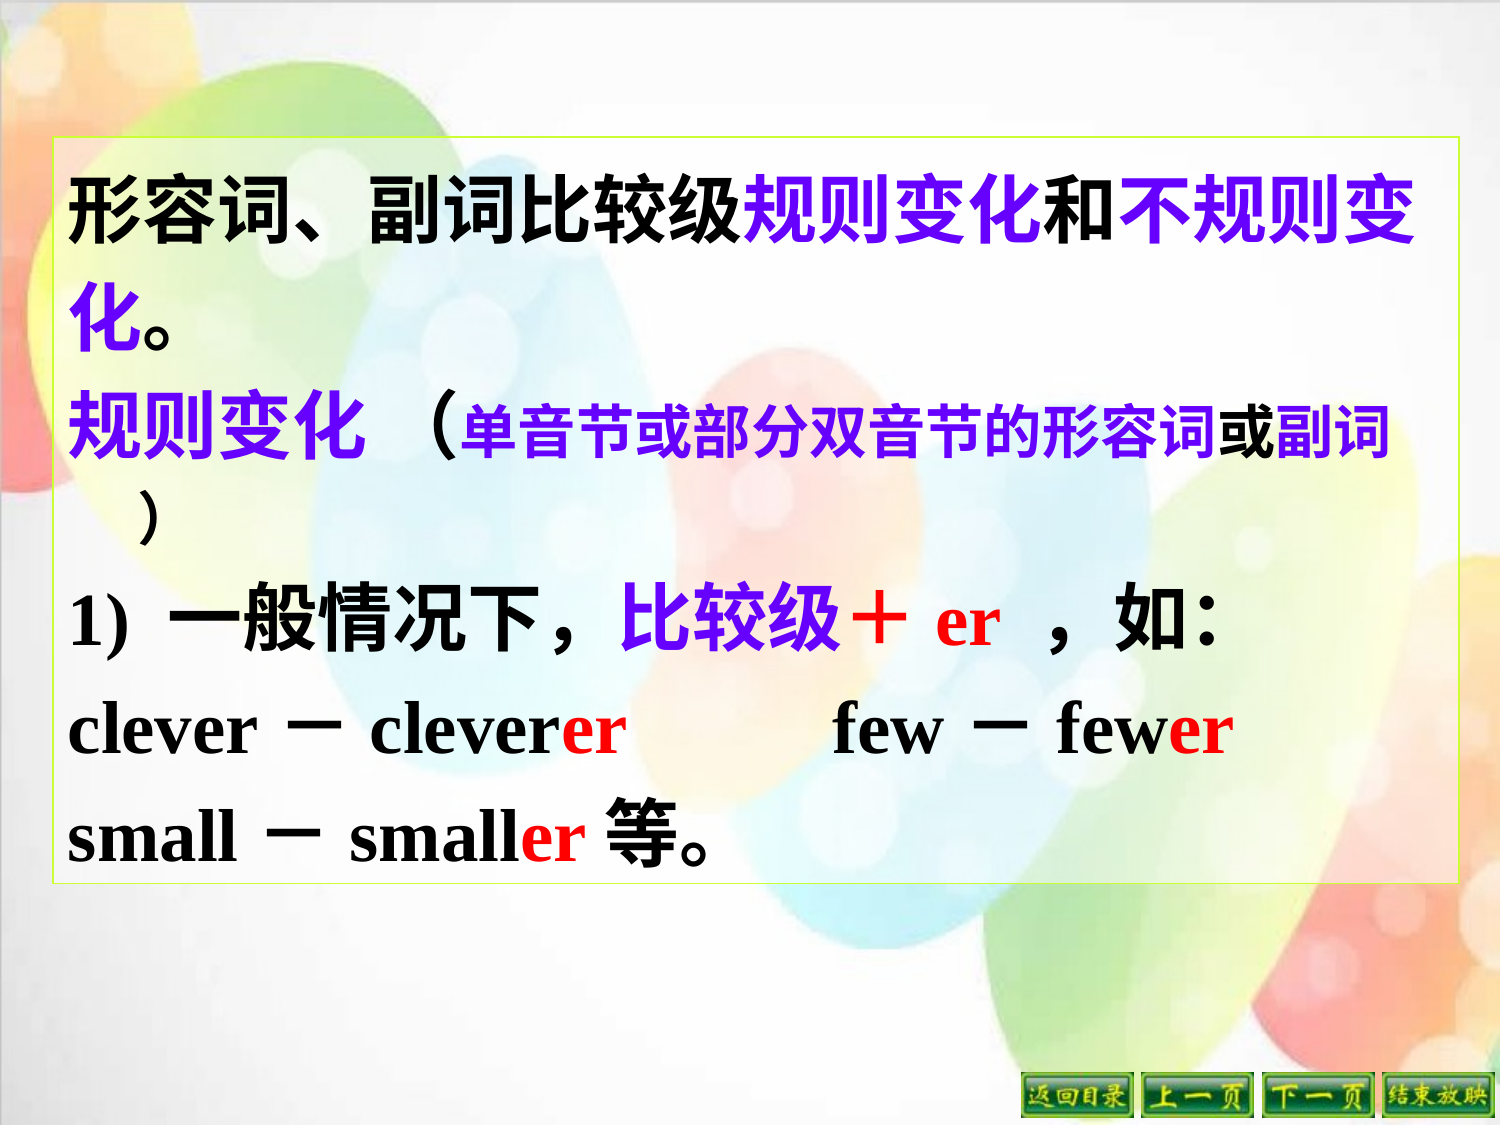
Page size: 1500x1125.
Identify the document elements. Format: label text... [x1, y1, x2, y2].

text_box 形容词、副词比较级规则变化和不规则变 化。 规则变化 （单音节或部分双音节的形容词或副词 ） 1) 一般情况下，比较级＋er ，如： clever－cleverer few－fewer small－smaller等。 [53, 137, 1459, 884]
picture [0, 0, 1500, 1125]
